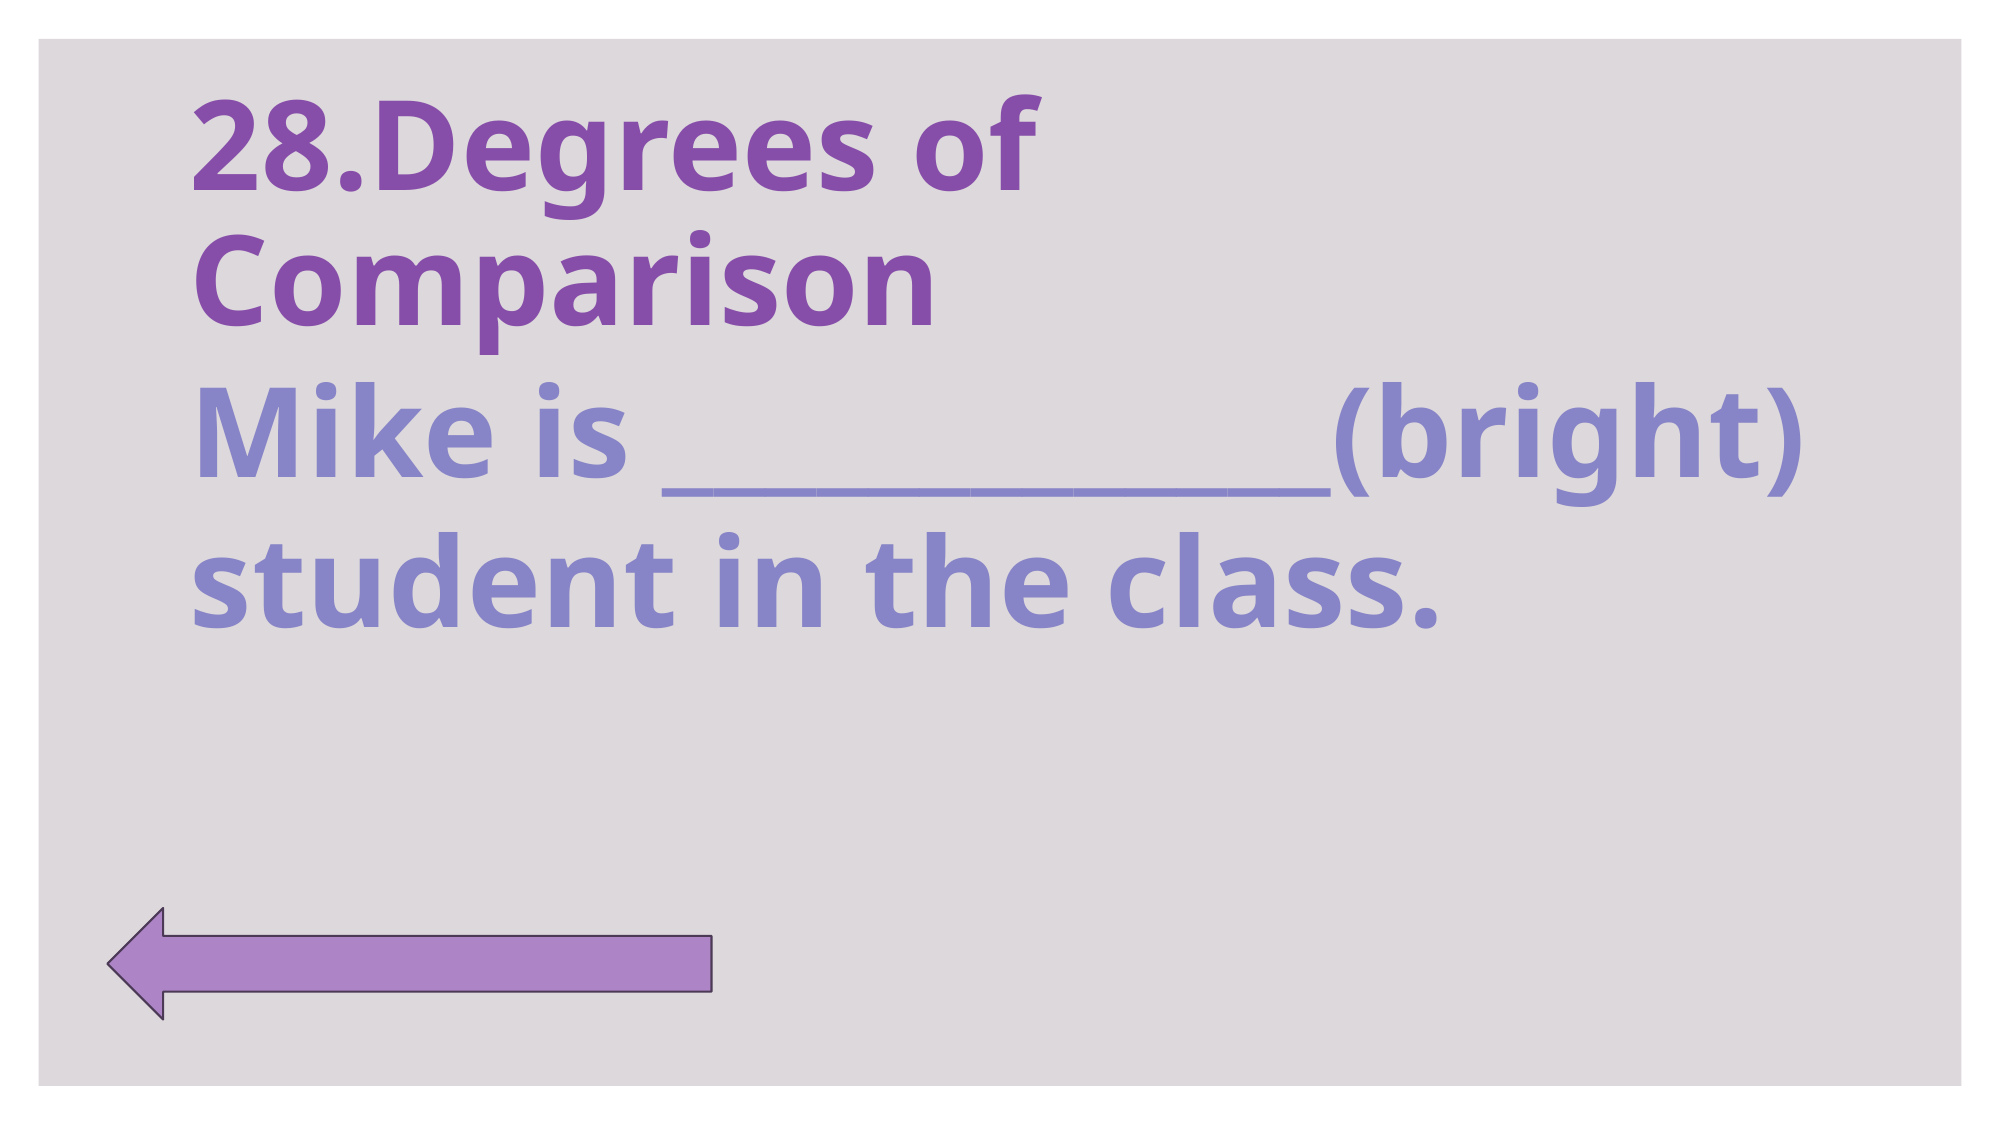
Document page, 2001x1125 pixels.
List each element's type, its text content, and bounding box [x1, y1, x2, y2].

list Mike is _____________(bright) student in the class. [174, 345, 1825, 990]
title 28.Degrees of Comparison [174, 105, 1825, 331]
text_box [106, 907, 713, 1021]
